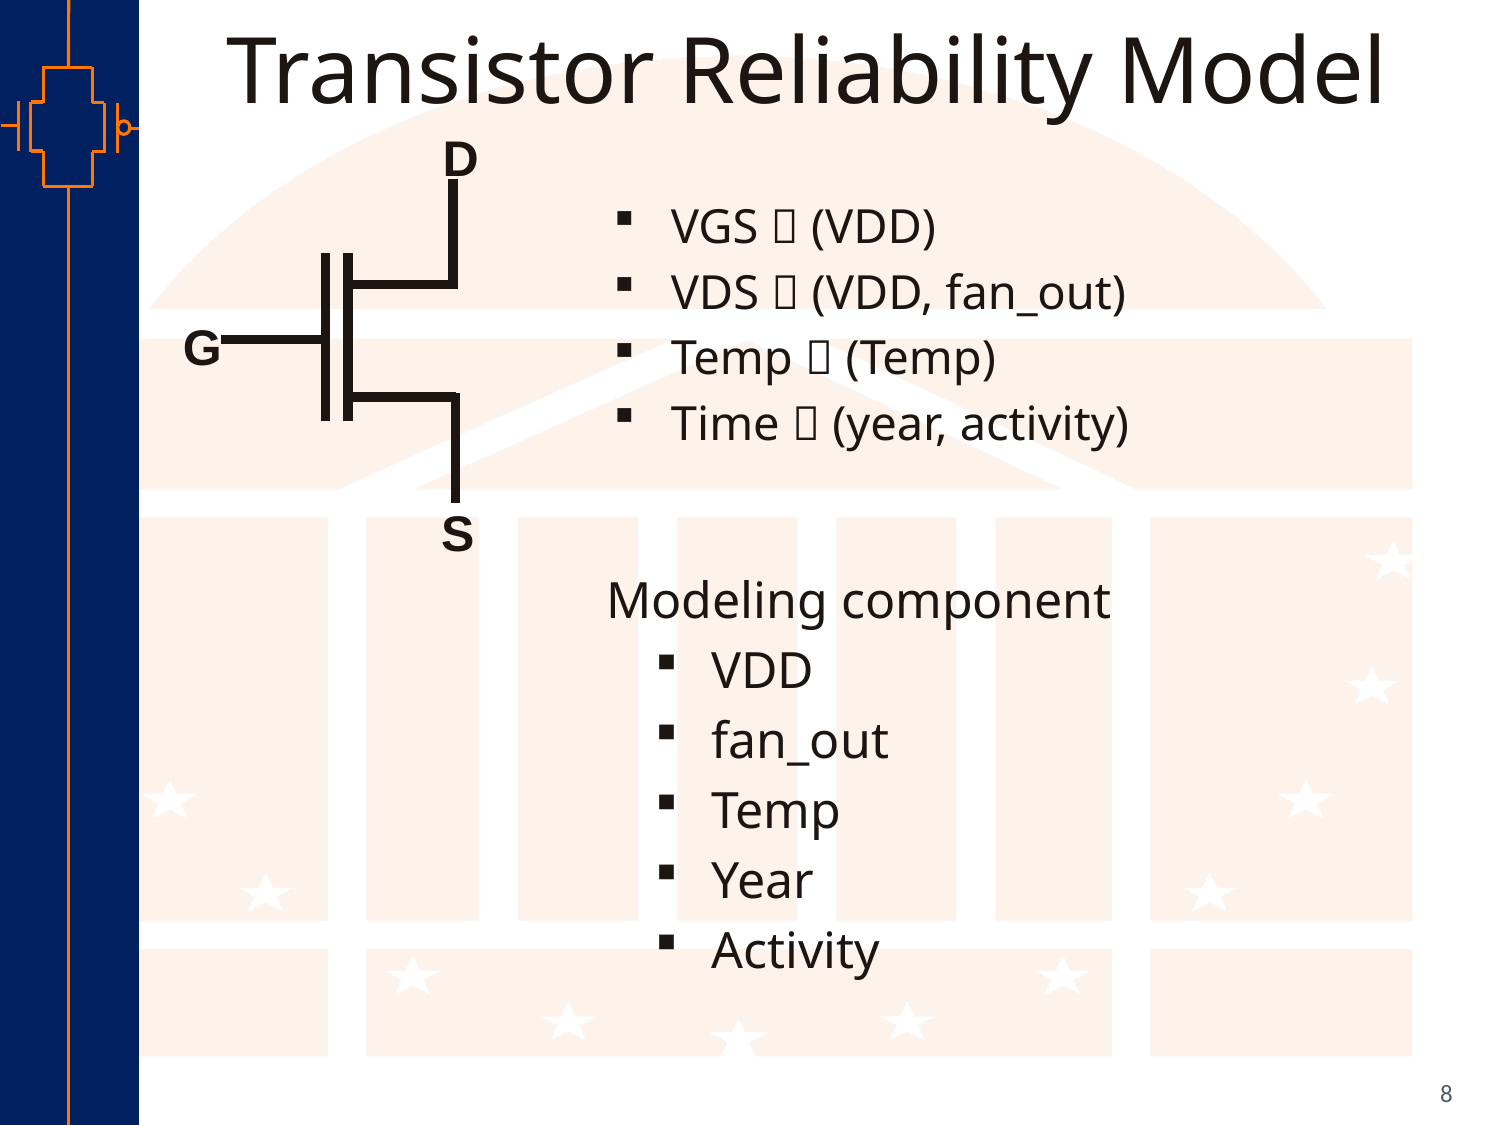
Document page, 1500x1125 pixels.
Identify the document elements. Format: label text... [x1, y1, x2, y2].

text_box S [426, 494, 484, 570]
text_box Modeling component VDD fan_out Temp Year Activity [565, 561, 1281, 987]
title Transistor Reliability Model [115, 0, 1500, 130]
slide_number 8 [1425, 1062, 1488, 1123]
text_box G [168, 308, 223, 383]
text_box D [427, 119, 487, 195]
list VGS  (VDD) VDS  (VDD, fan_out) Temp  (Temp) Time  (year, activity) [598, 188, 1176, 501]
